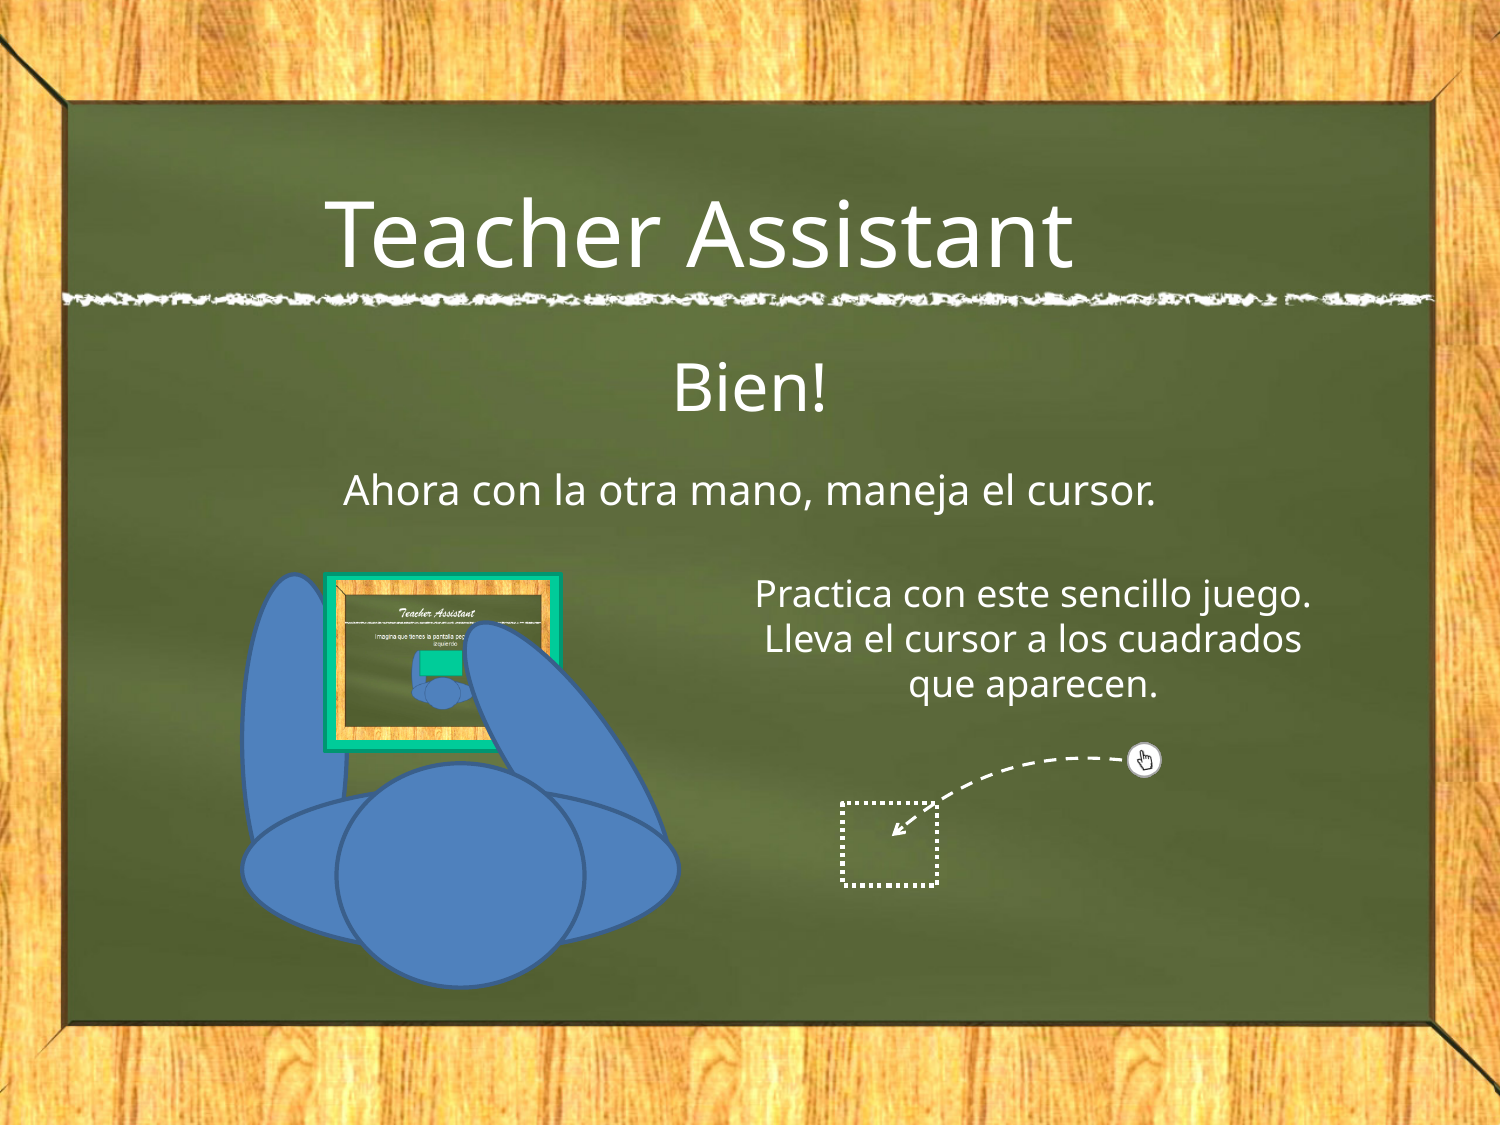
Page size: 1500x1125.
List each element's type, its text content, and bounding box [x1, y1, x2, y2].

text_box [336, 763, 585, 988]
picture [0, 0, 1500, 1125]
text_box Practica con este sencillo juego. Lleva el cursor a los cuadrados que aparecen. [738, 562, 1329, 713]
text_box [840, 801, 939, 888]
text_box Ahora con la otra mano, maneja el cursor. [324, 456, 1176, 521]
text_box [891, 757, 1108, 837]
text_box [498, 664, 668, 842]
title Teacher Assistant [112, 137, 1288, 326]
text_box [546, 793, 680, 944]
text_box [323, 572, 563, 753]
list Bien! [112, 337, 1388, 457]
text_box [242, 793, 375, 944]
text_box [242, 574, 347, 842]
